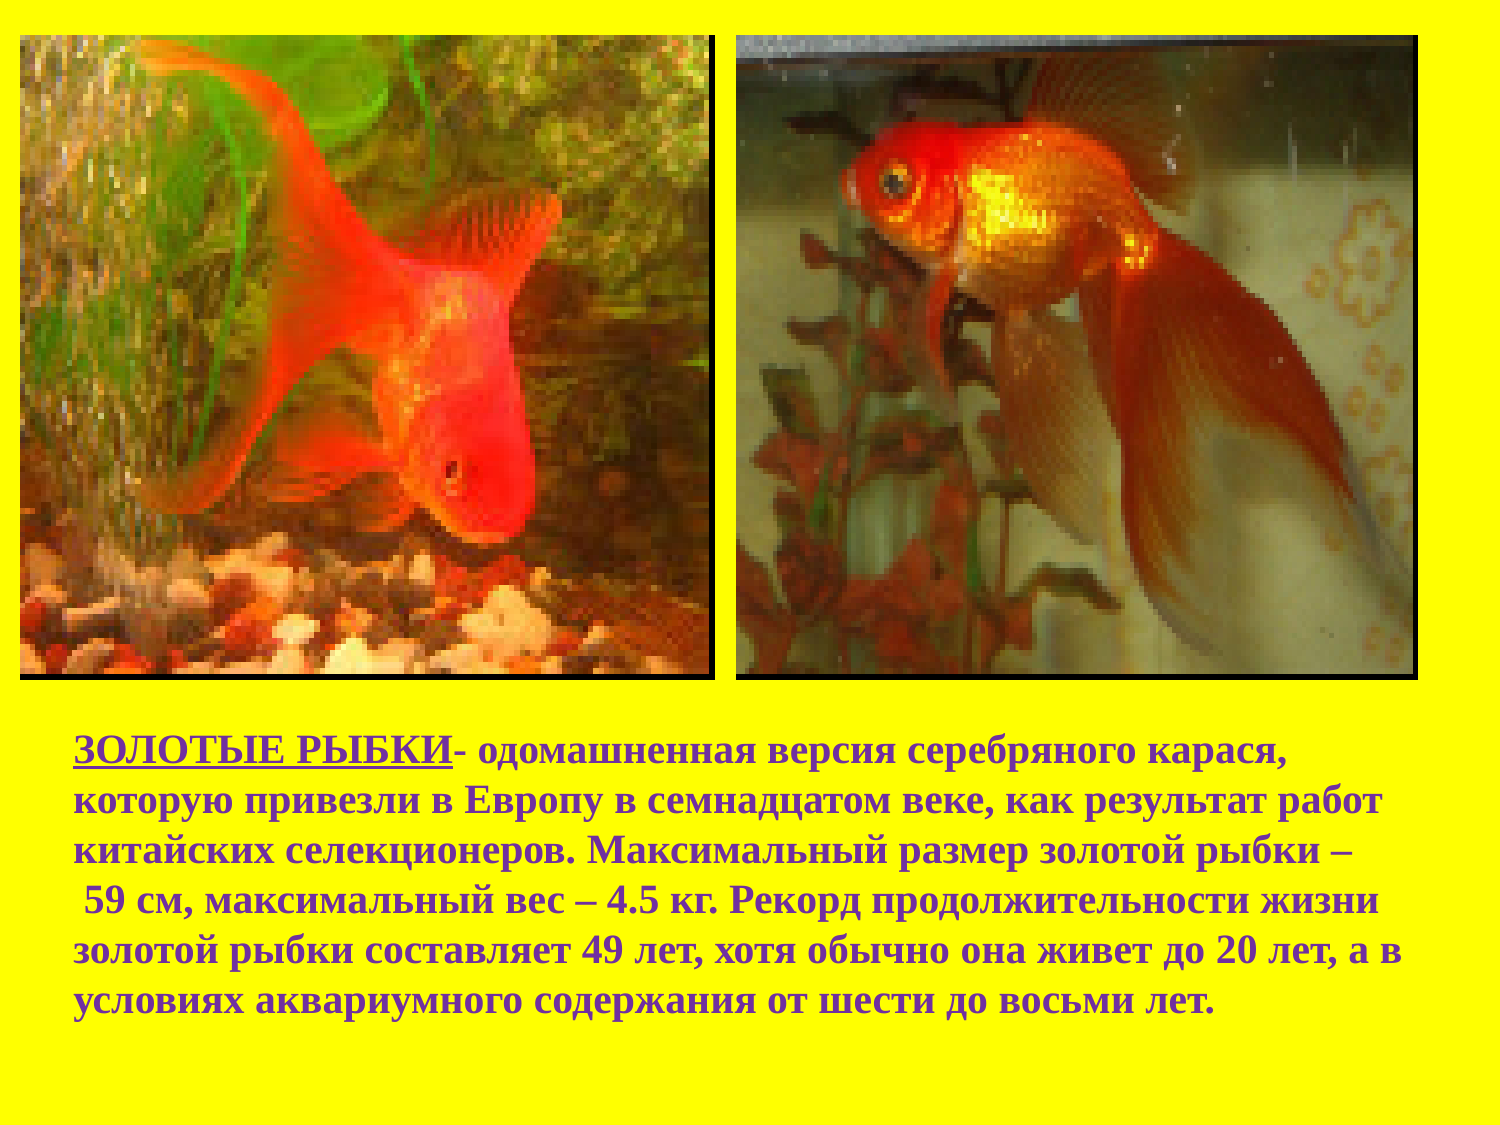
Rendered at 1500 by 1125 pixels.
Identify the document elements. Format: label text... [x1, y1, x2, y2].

picture [735, 34, 1419, 680]
text_box ЗОЛОТЫЕ РЫБКИ- одомашненная версия серебряного карася, которую привезли в Европу в семнадцатом веке, как результат работ китайских селекционеров. Максимальный размер золотой рыбки – 59 см, максимальный вес – 4.5 кг. Рекорд продолжительности жизни золотой рыбки составляет 49 лет, хотя обычно она живет до 20 лет, а в условиях аквариумного содержания от шести до восьми лет. [58, 714, 1465, 1030]
picture [20, 34, 716, 680]
